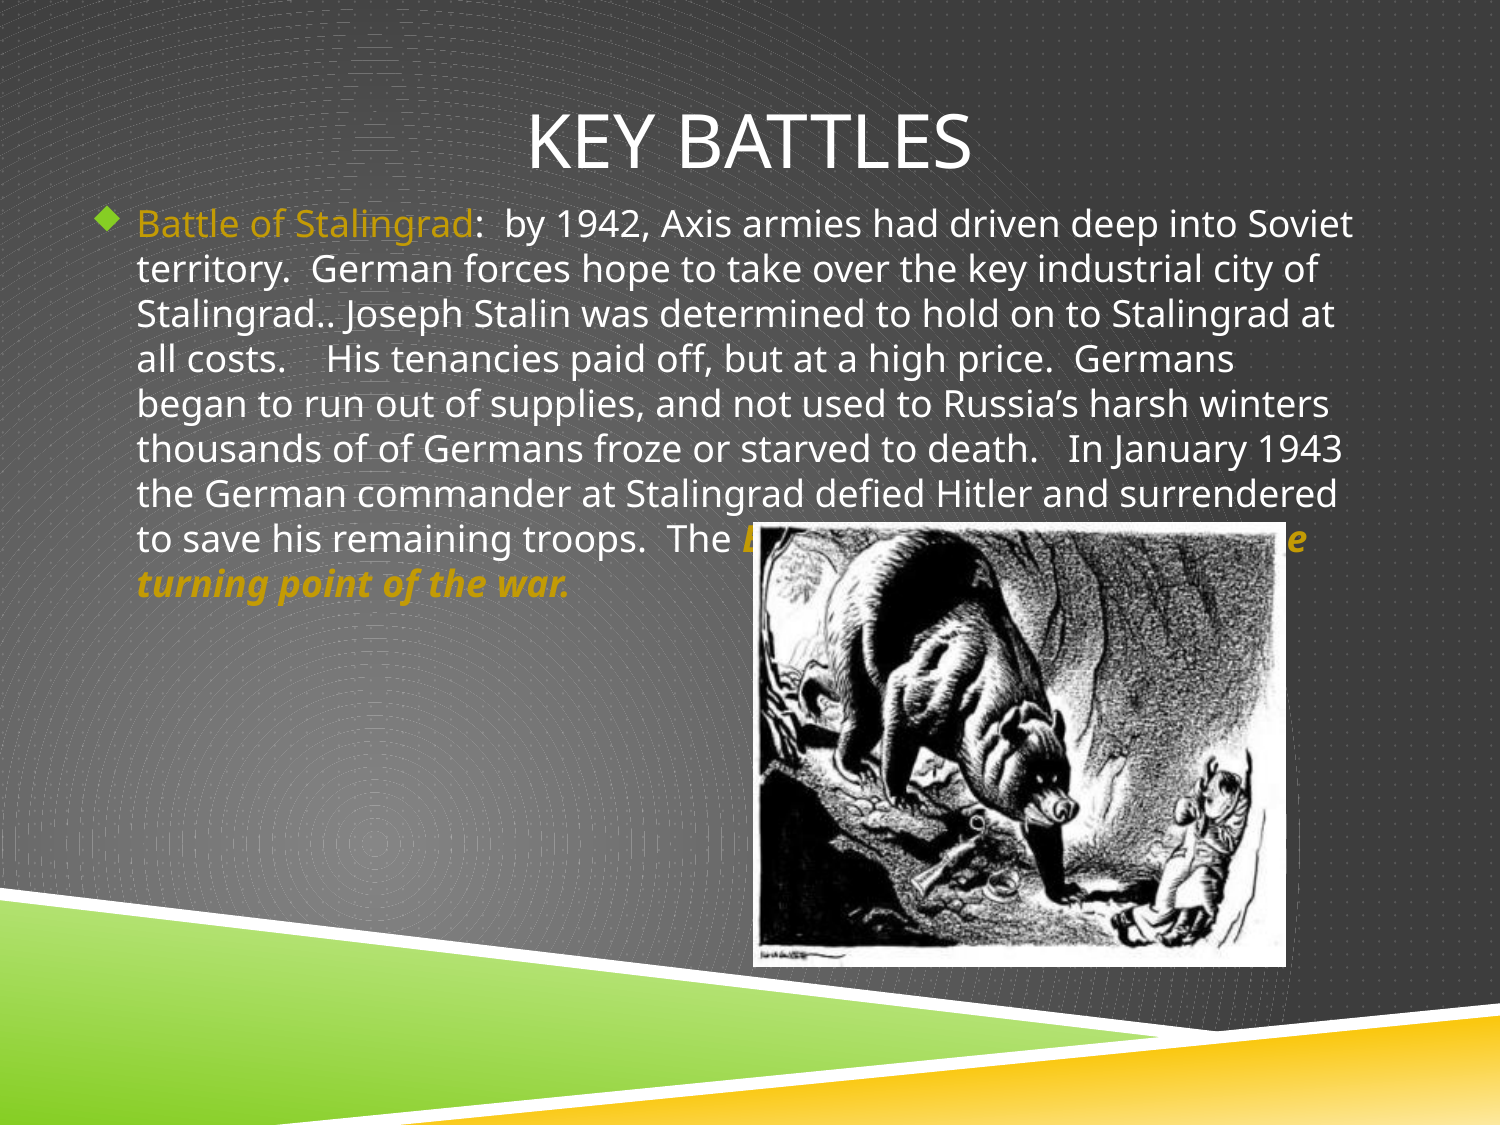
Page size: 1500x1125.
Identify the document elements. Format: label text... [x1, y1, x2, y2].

picture [752, 522, 1287, 967]
title Key Battles [112, 45, 1388, 233]
list Battle of Stalingrad: by 1942, Axis armies had driven deep into Soviet territory. German forces hope to take over the key industrial city of Stalingrad.. Joseph Stalin was determined to hold on to Stalingrad at all costs. His tenancies paid off, but at a high price. Germans began to run out of supplies, and not used to Russia’s harsh winters thousands of of Germans froze or starved to death. In January 1943 the German commander at Stalingrad defied Hitler and surrendered to save his remaining troops. The Battle of Stalingrad became the turning point of the war. [80, 192, 1356, 1006]
